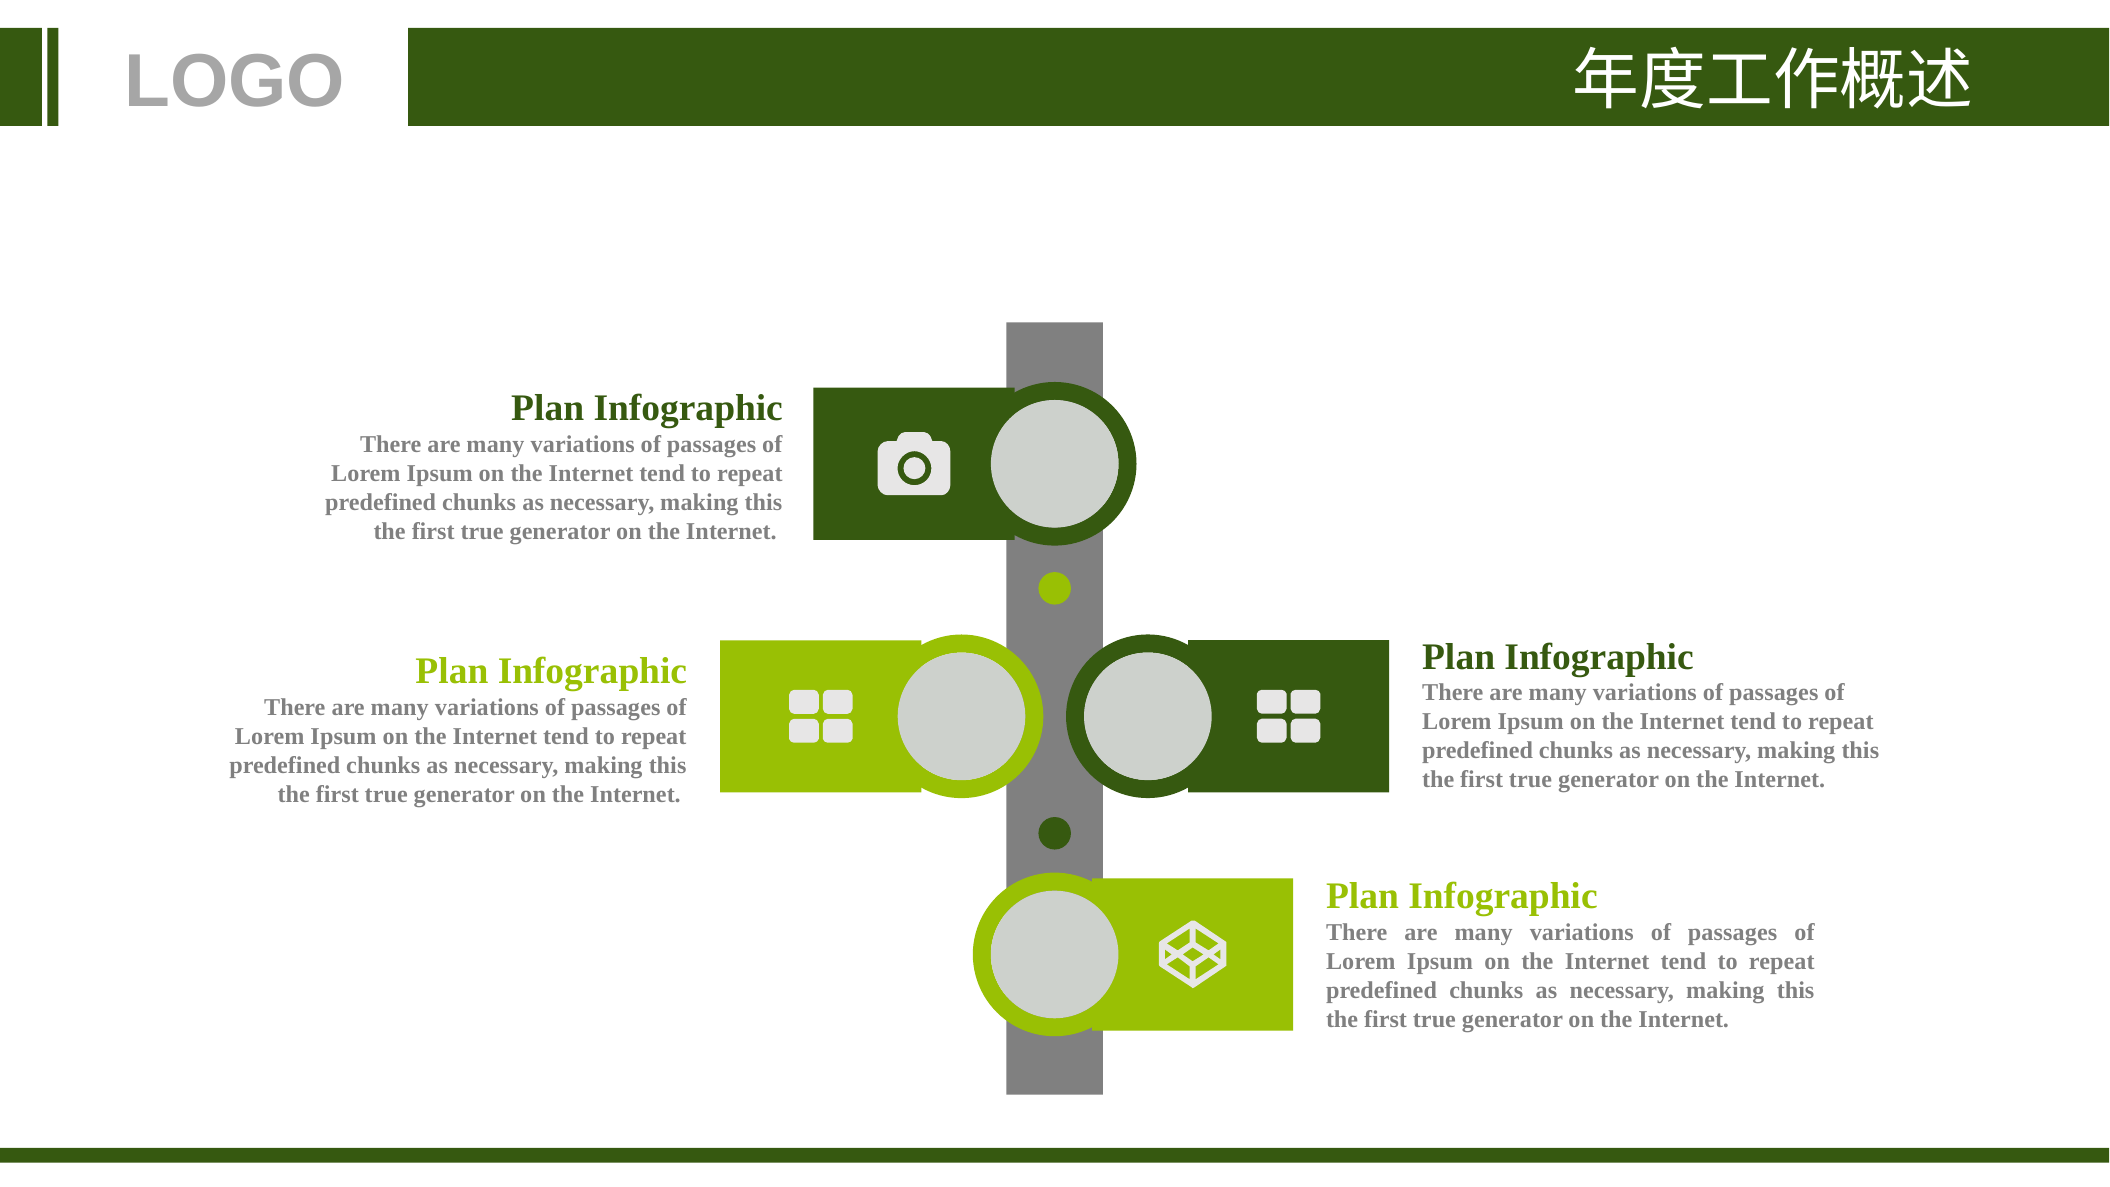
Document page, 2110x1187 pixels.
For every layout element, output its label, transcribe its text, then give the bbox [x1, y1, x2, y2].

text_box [720, 640, 879, 793]
text_box [1006, 1037, 1103, 1095]
text_box Plan Infographic There are many variations of passages of Lorem Ipsum on the Internet tend to repeat predefined chunks as necessary, making this the first true generator on the Internet. [183, 638, 702, 815]
text_box [1037, 815, 1073, 851]
text_box [1006, 546, 1103, 872]
text_box [0, 1147, 2110, 1164]
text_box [1137, 878, 1294, 1031]
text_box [879, 634, 1044, 799]
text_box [1066, 634, 1230, 799]
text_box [1230, 640, 1390, 793]
text_box [46, 27, 59, 127]
text_box Plan Infographic There are many variations of passages of Lorem Ipsum on the Internet tend to repeat predefined chunks as necessary, making this the first true generator on the Internet. [279, 375, 798, 552]
text_box Plan Infographic There are many variations of passages of Lorem Ipsum on the Internet tend to repeat predefined chunks as necessary, making this the first true generator on the Internet. [1311, 863, 1831, 1040]
text_box [1037, 571, 1073, 606]
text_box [813, 387, 972, 540]
text_box LOGO [78, 31, 391, 122]
text_box 年度工作概述 [1557, 28, 1989, 124]
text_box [972, 381, 1137, 546]
text_box [0, 27, 43, 127]
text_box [972, 872, 1137, 1037]
text_box [407, 27, 2110, 127]
text_box Plan Infographic There are many variations of passages of Lorem Ipsum on the Internet tend to repeat predefined chunks as necessary, making this the first true generator on the Internet. [1407, 624, 1927, 800]
text_box [1006, 322, 1103, 381]
